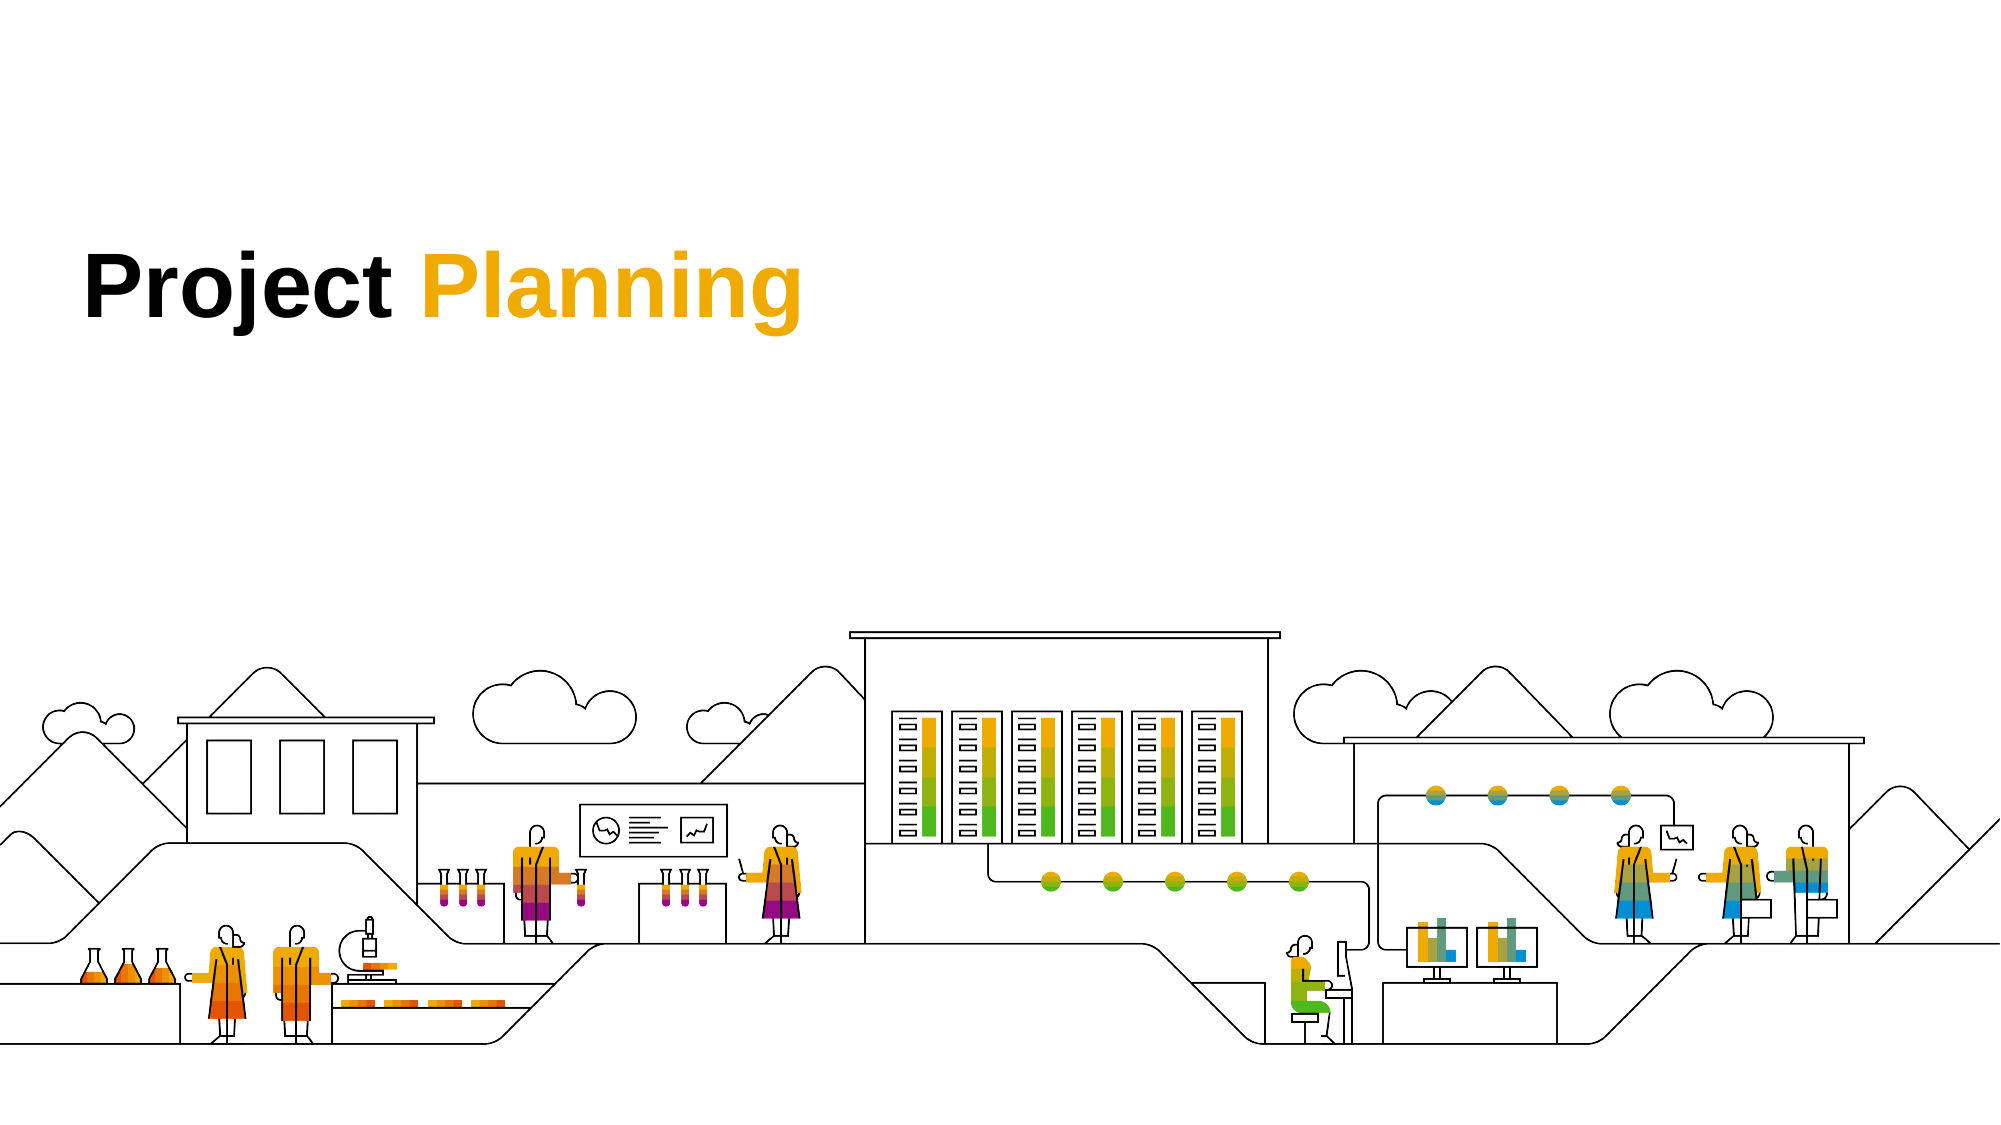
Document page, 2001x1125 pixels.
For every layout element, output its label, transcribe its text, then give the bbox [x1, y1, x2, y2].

title Project Planning [82, 225, 1917, 337]
picture [0, 561, 2000, 1125]
